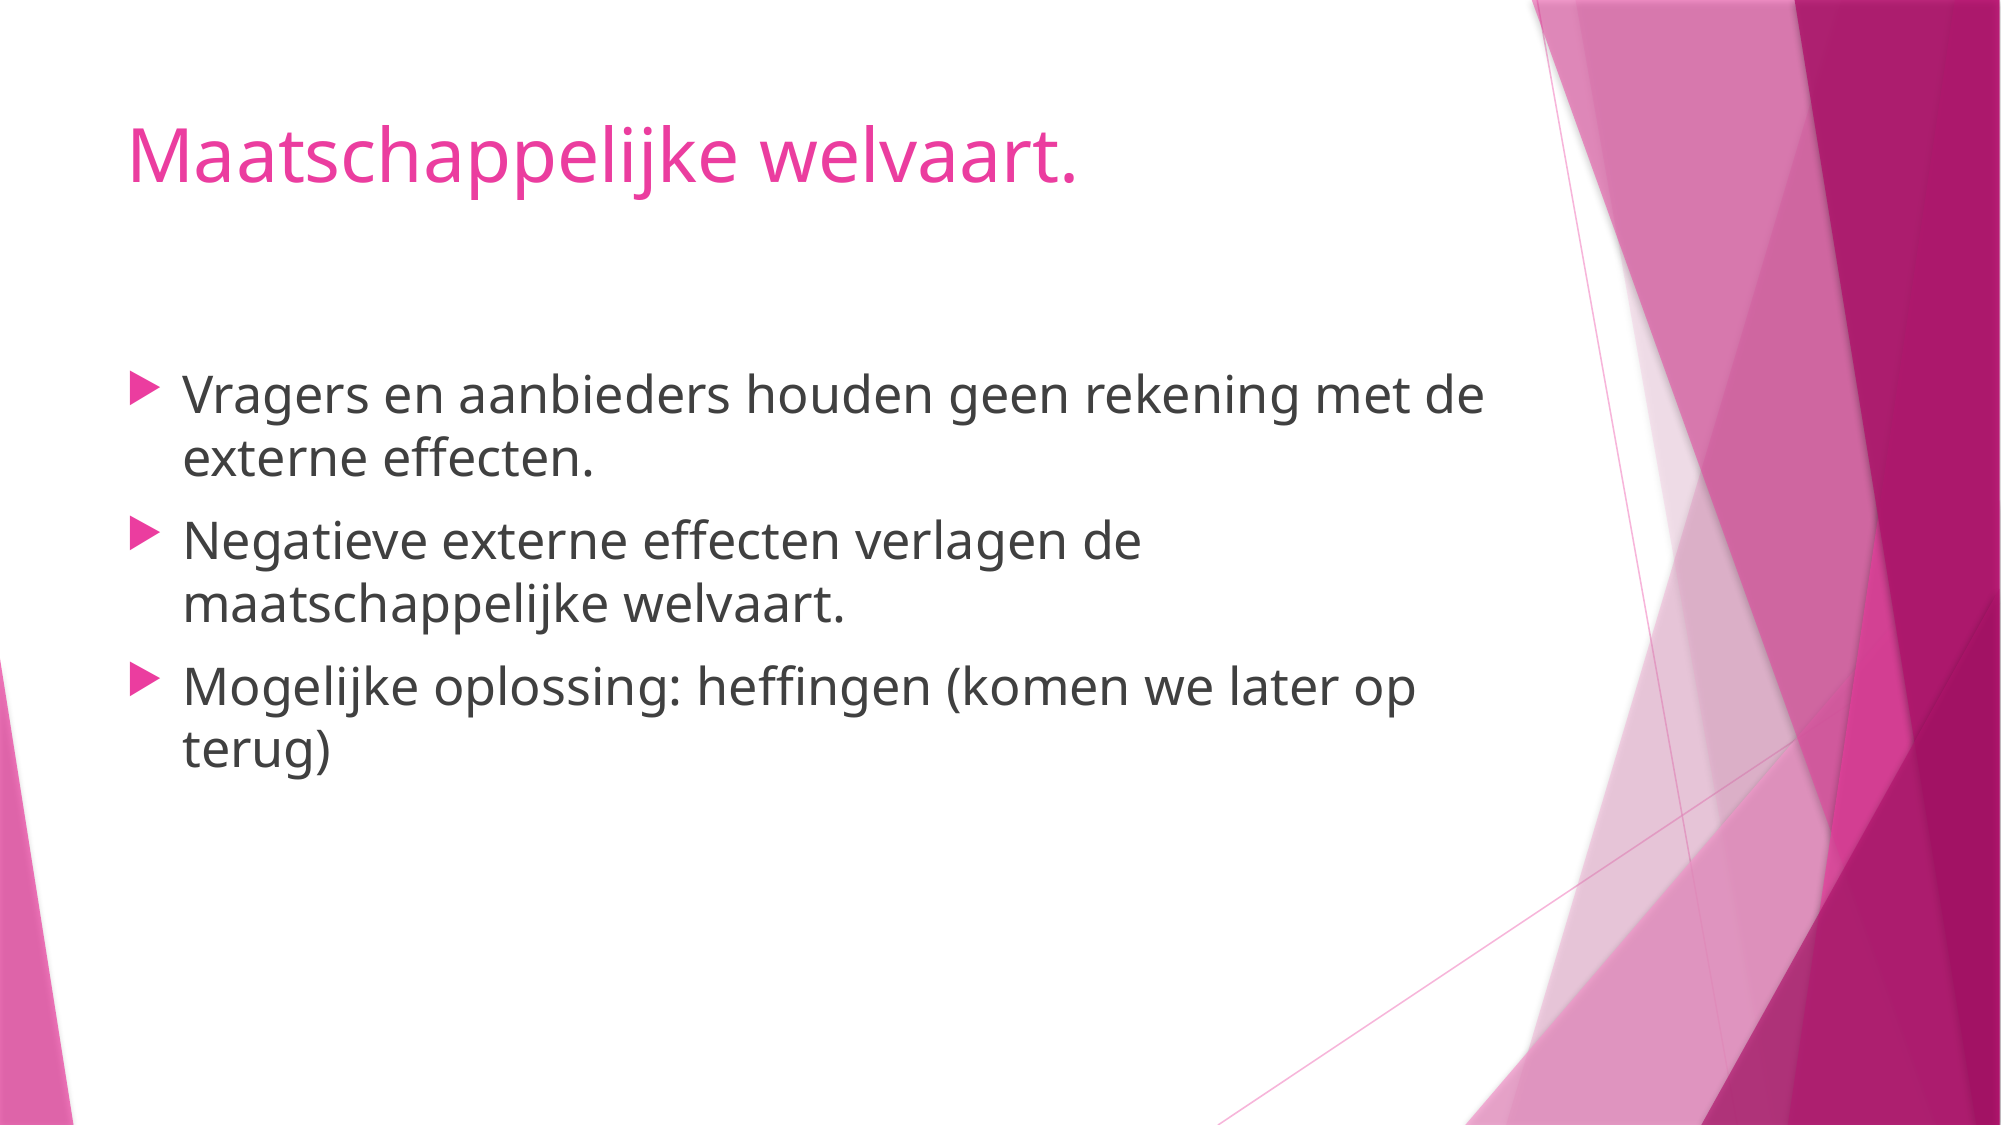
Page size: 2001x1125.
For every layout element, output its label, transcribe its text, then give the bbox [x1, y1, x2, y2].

list Vragers en aanbieders houden geen rekening met de externe effecten. Negatieve externe effecten verlagen de maatschappelijke welvaart. Mogelijke oplossing: heffingen (komen we later op terug) [111, 354, 1522, 992]
title Maatschappelijke welvaart. [111, 99, 1522, 317]
